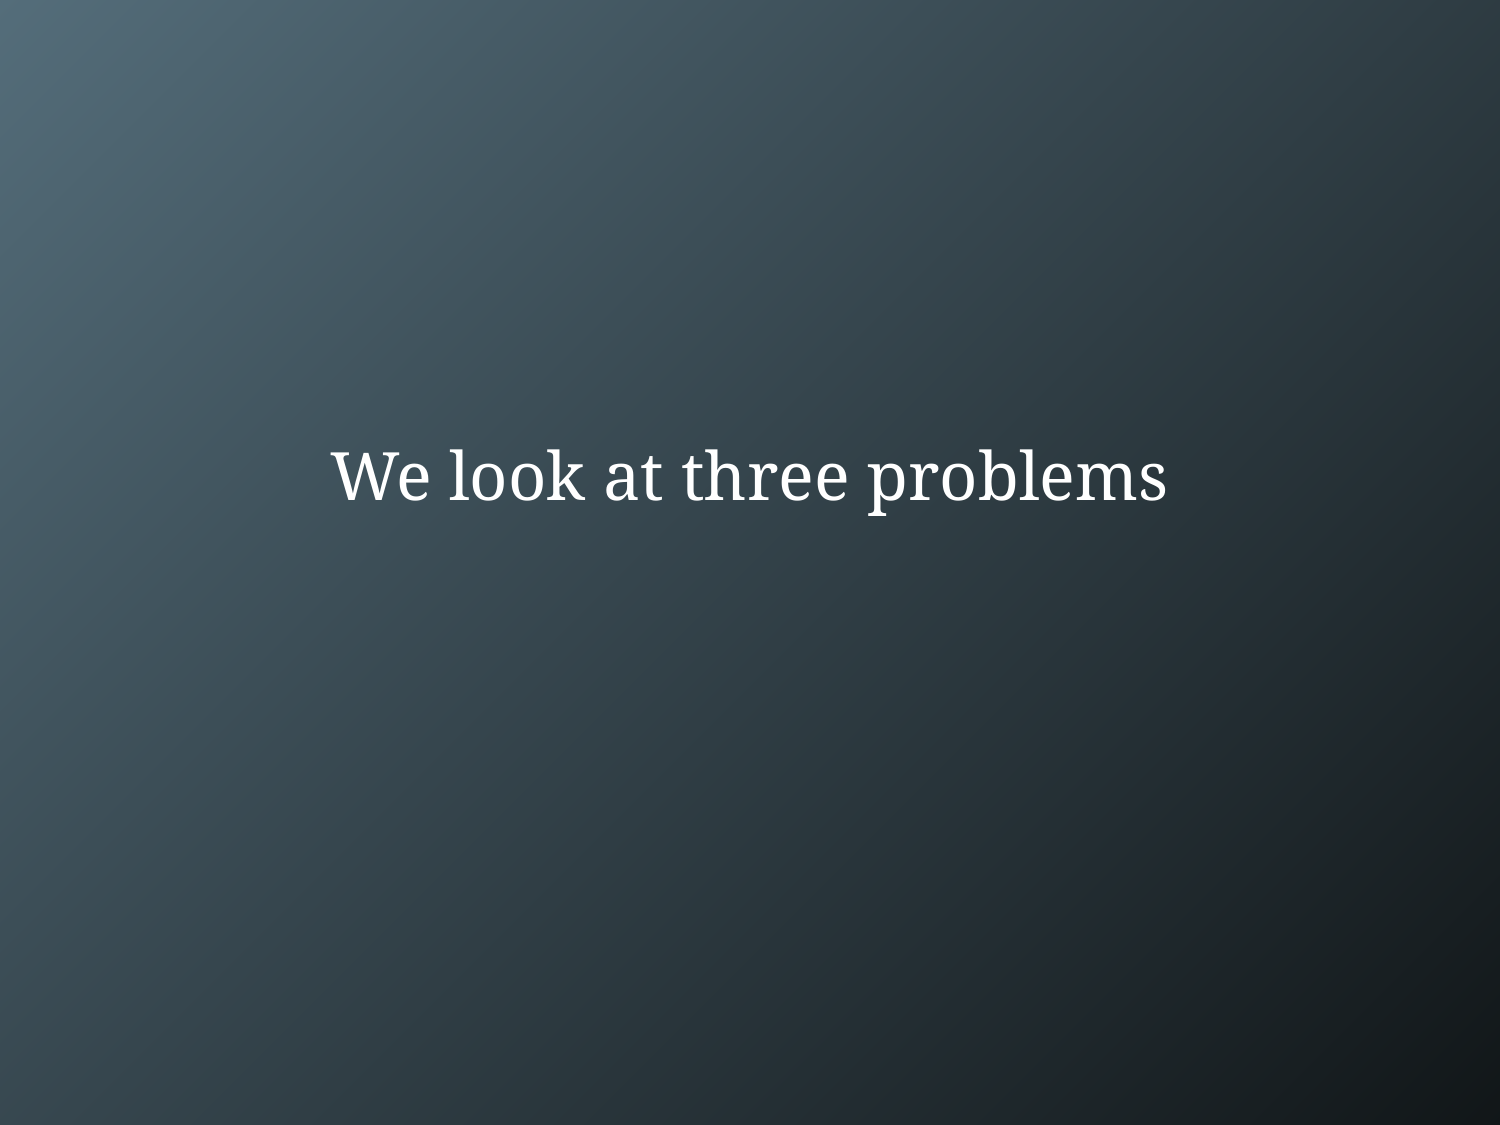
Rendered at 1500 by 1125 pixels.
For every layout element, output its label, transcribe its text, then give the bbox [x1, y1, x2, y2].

title We look at three problems [112, 314, 1388, 634]
